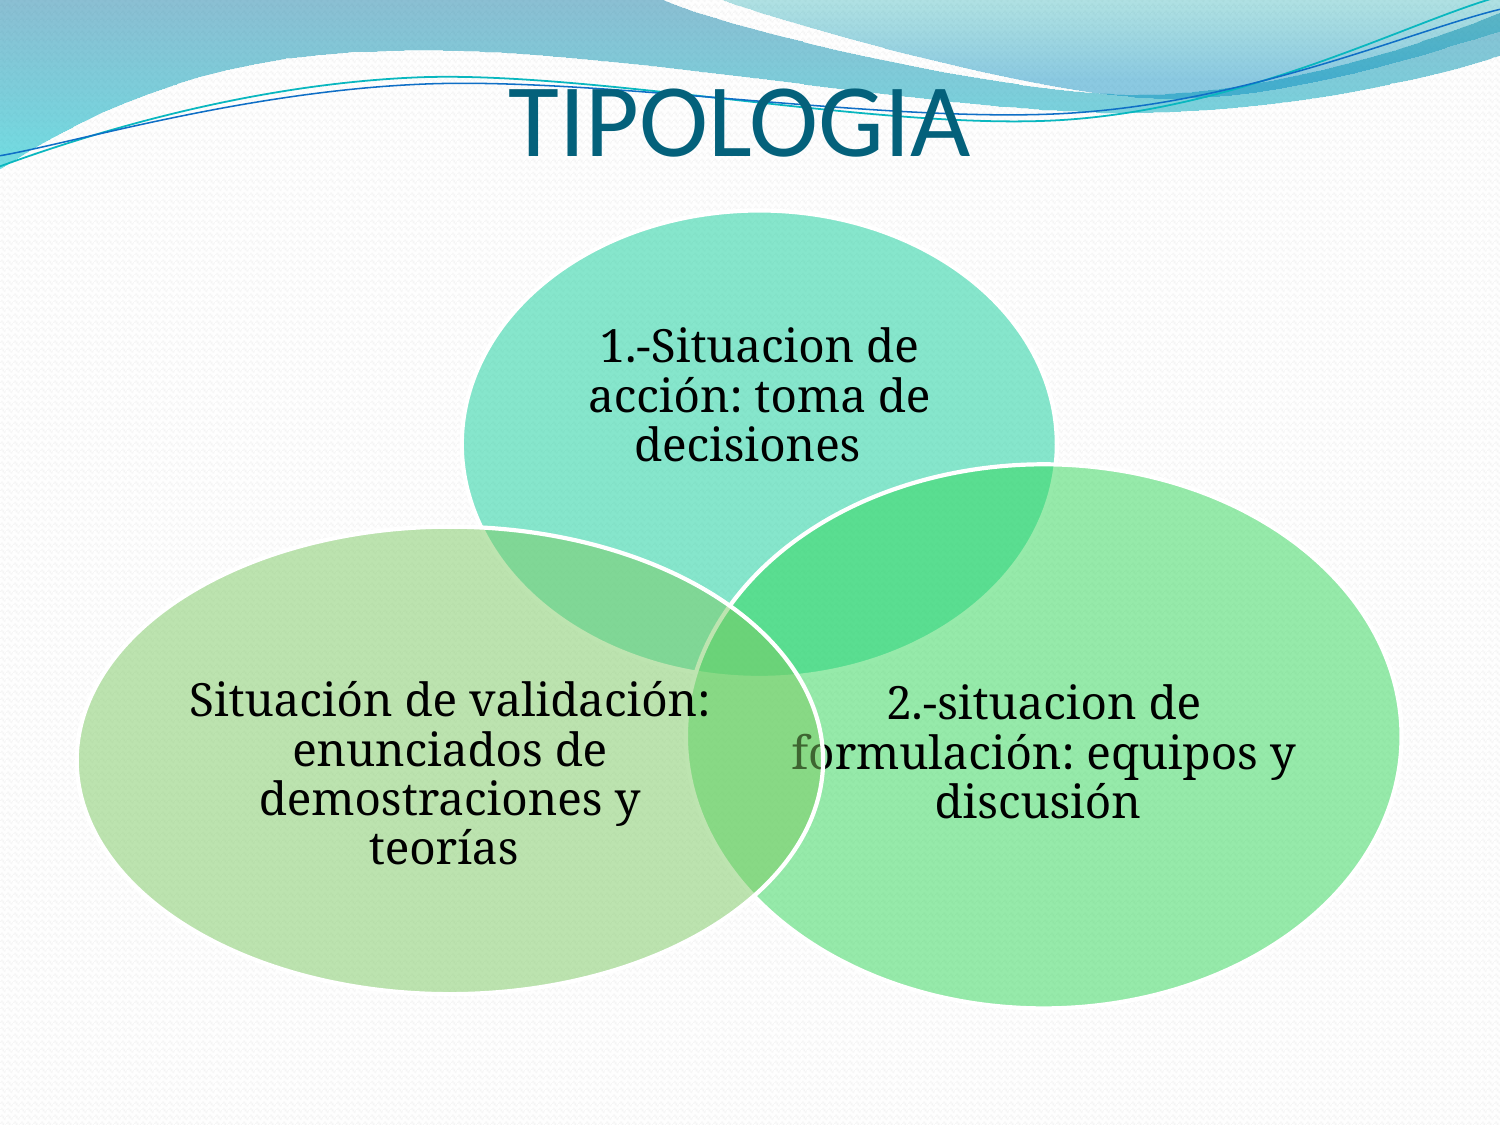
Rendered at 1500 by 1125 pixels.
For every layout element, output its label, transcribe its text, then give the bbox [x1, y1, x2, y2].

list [76, 219, 1427, 1000]
title TIPOLOGIA [76, 0, 1427, 178]
